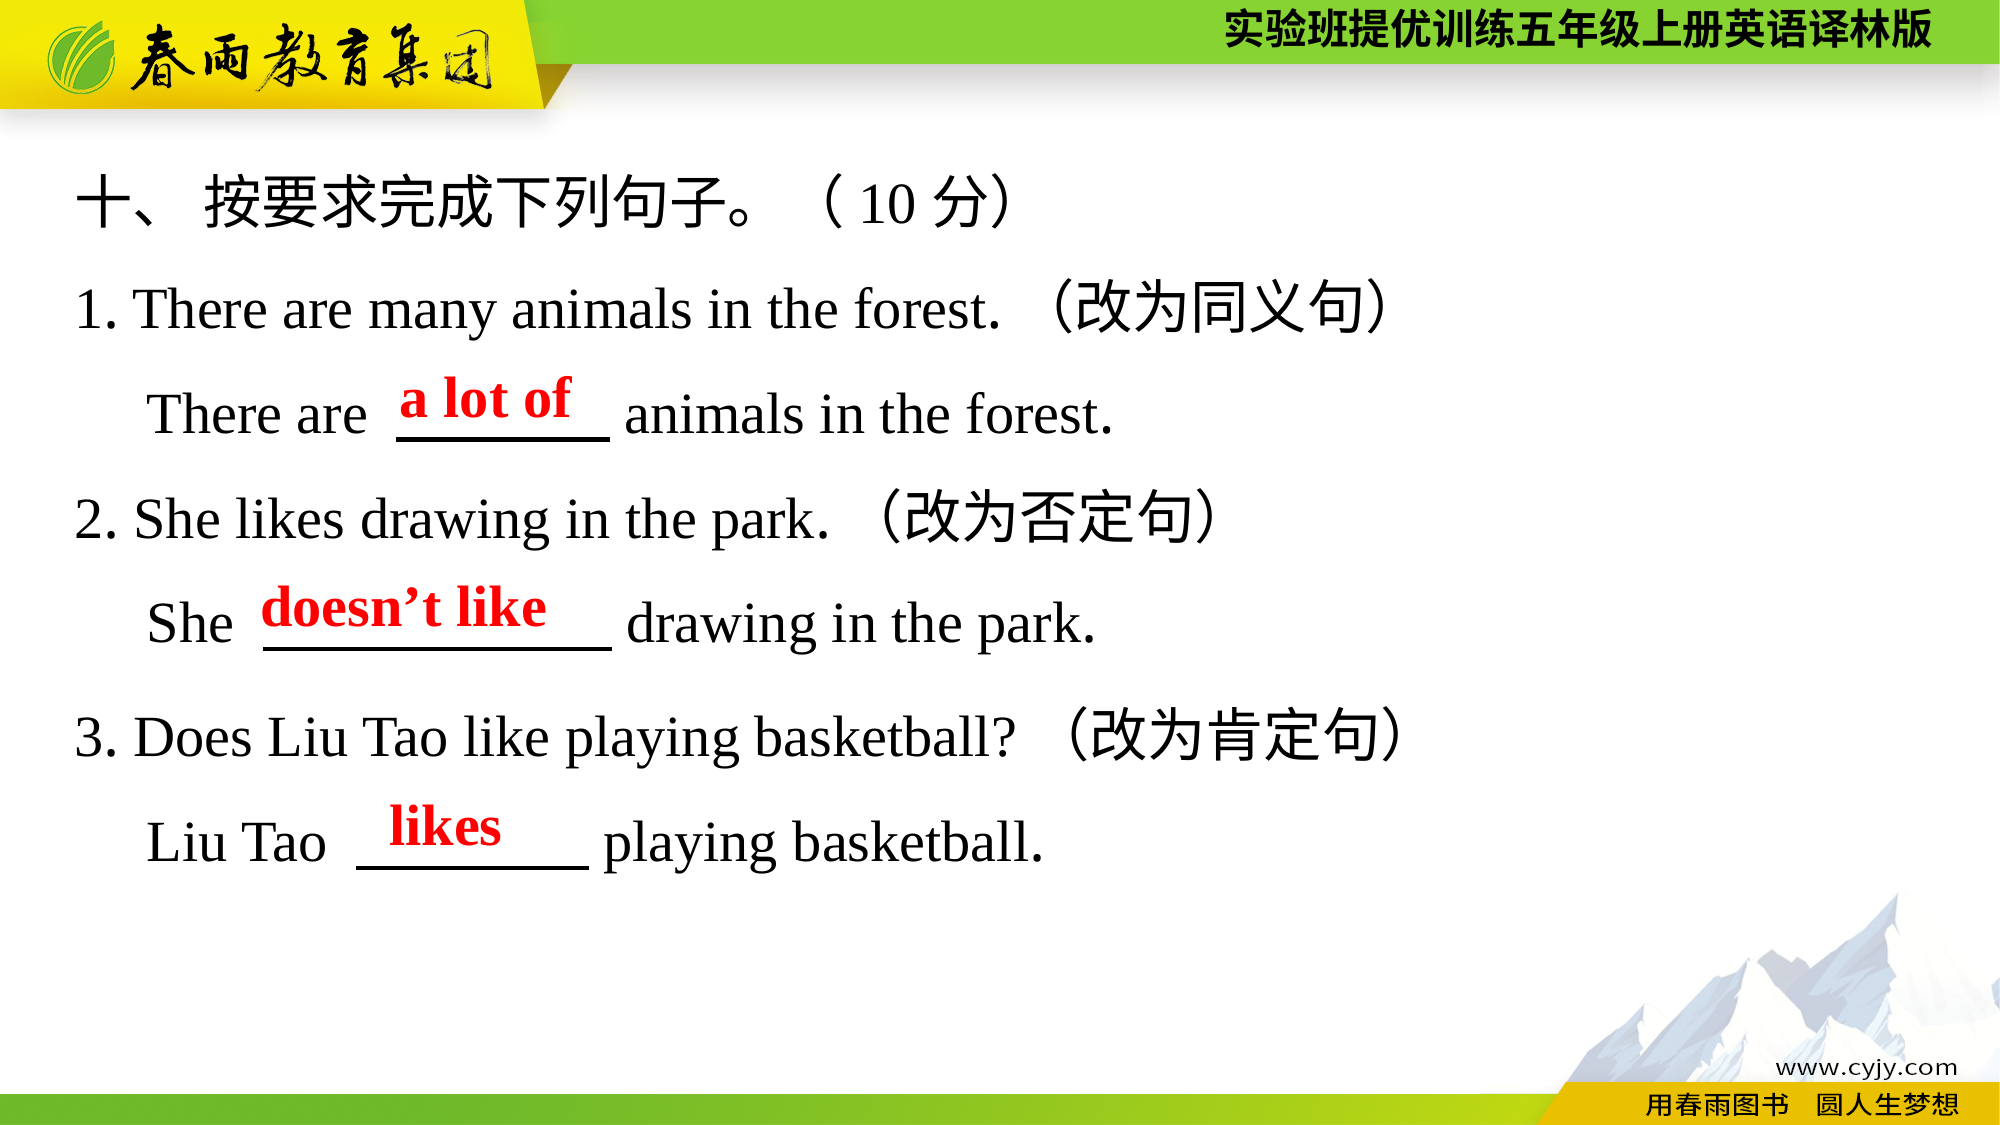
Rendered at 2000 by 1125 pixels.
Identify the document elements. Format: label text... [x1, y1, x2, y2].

list 十、 按要求完成下列句子。（10分） 1. There are many animals in the forest.（改为同义句） There are animals in the forest. 2. She likes drawing in the park.（改为否定句） She drawing in the park. [59, 122, 1944, 655]
text_box likes [374, 779, 518, 865]
picture [0, 0, 2000, 1125]
text_box 3. Does Liu Tao like playing basketball?（改为肯定句） Liu Tao playing basketball. [59, 655, 1944, 881]
text_box doesn’t like [245, 561, 563, 646]
text_box a lot of [385, 351, 587, 436]
